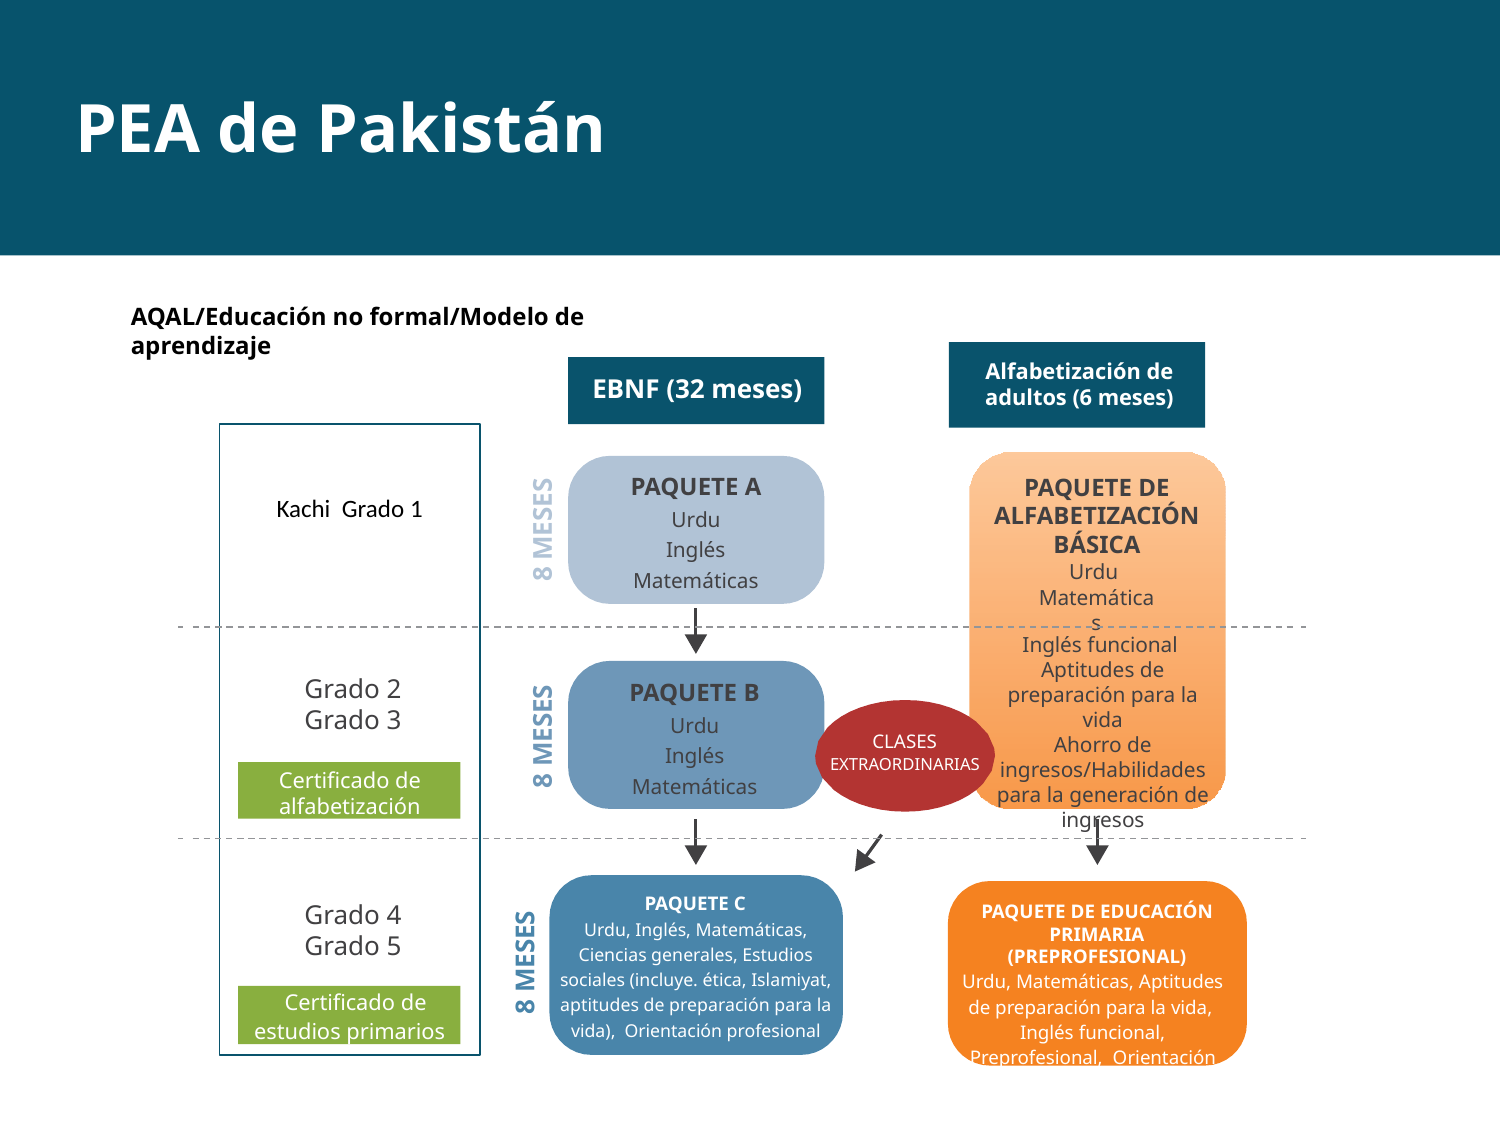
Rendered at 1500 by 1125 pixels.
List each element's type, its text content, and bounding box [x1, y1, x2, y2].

title PEA de Pakistán [72, 83, 650, 274]
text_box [128, 299, 1307, 1066]
